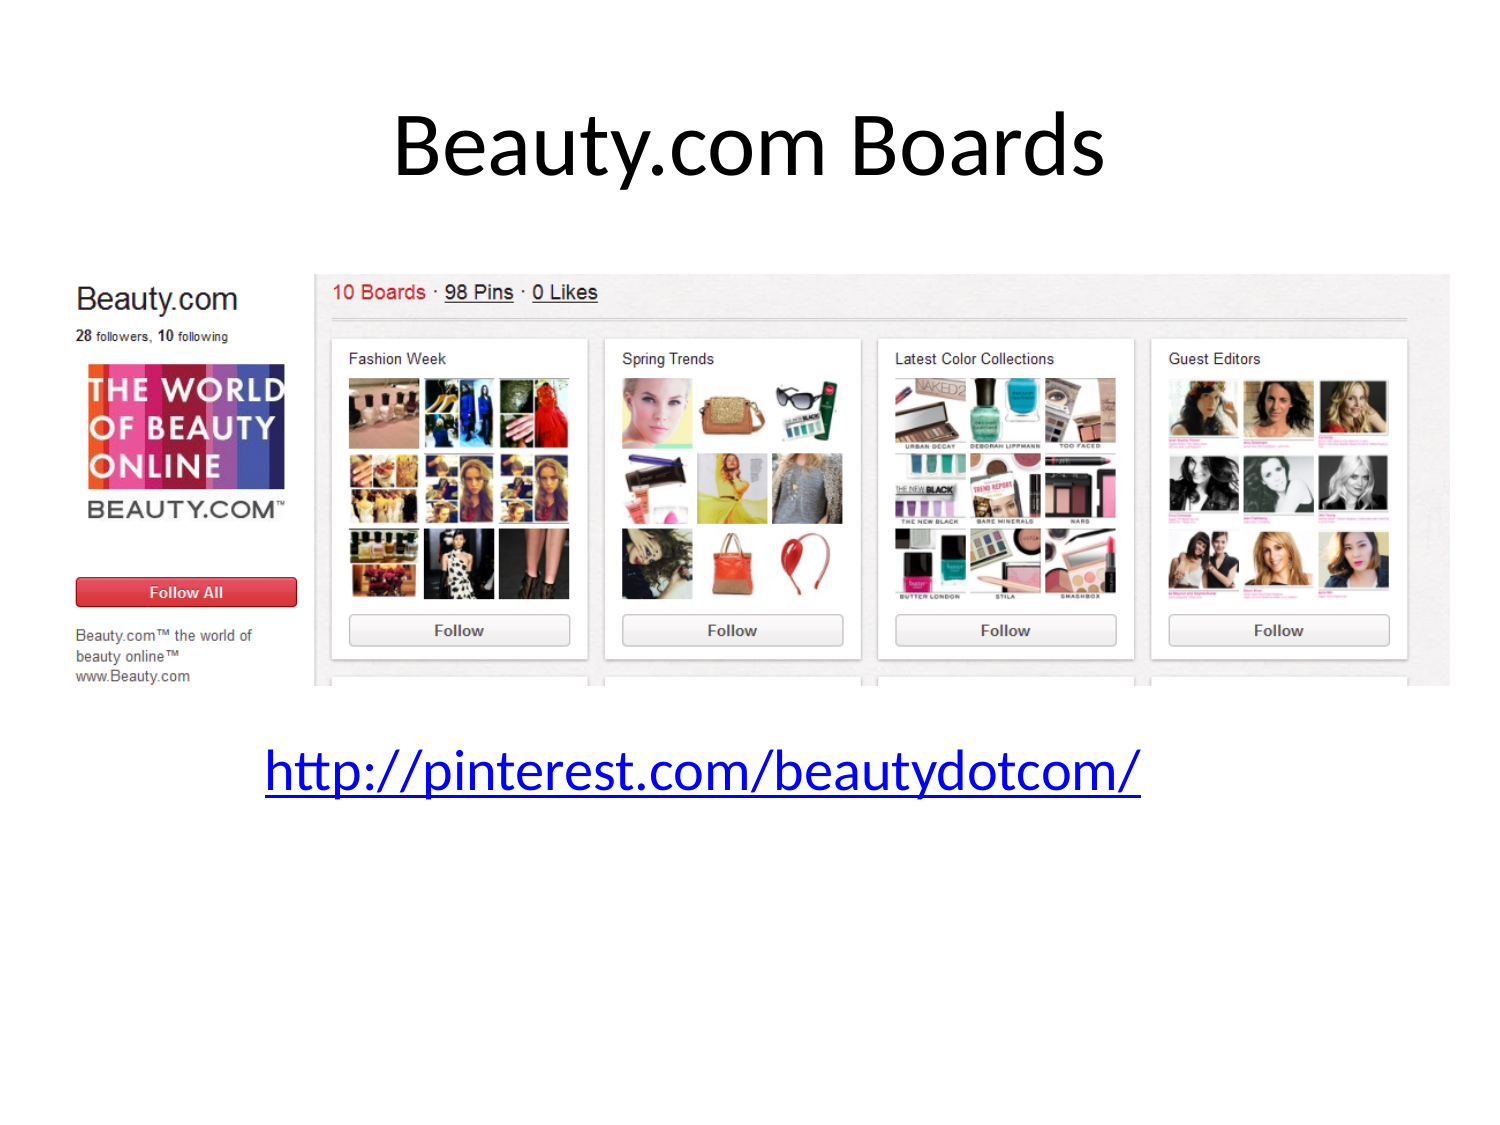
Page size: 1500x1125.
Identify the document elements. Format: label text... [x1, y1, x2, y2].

list http://pinterest.com/beautydotcom/ [174, 725, 1275, 813]
picture [62, 274, 1451, 686]
title Beauty.com Boards [75, 45, 1425, 233]
